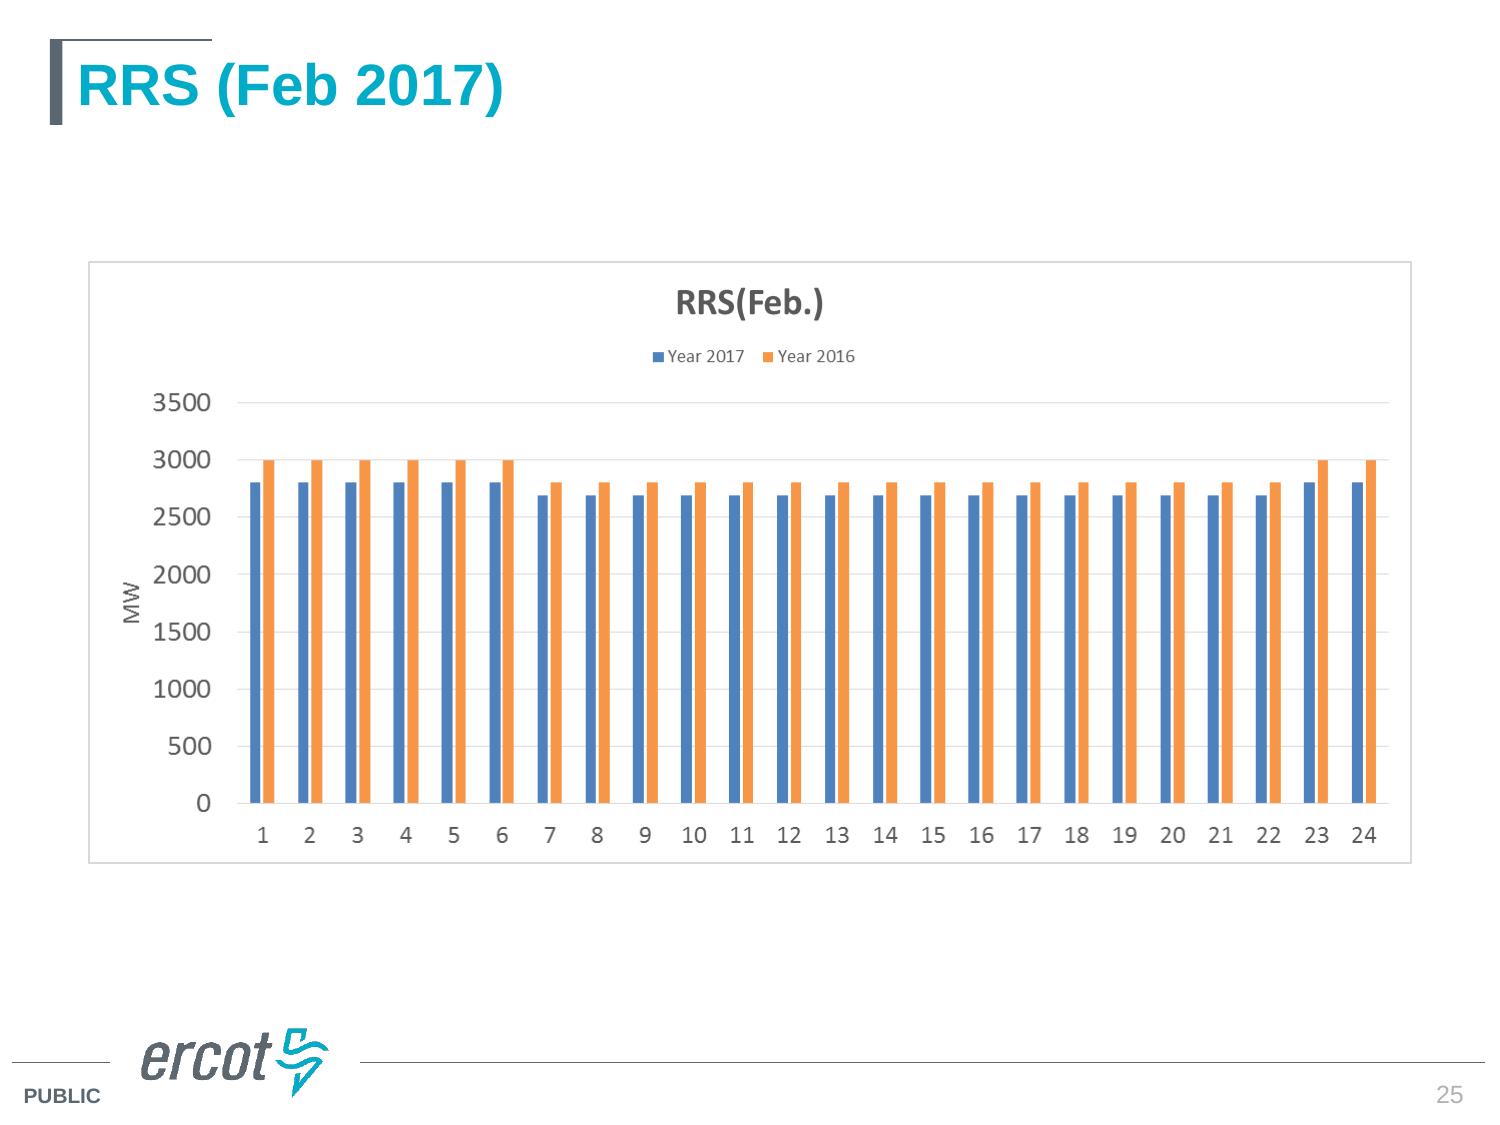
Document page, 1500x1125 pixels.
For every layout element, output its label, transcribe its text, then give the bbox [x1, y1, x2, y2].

picture [137, 1024, 332, 1100]
picture [88, 261, 1412, 864]
title RRS (Feb 2017) [62, 39, 1450, 228]
slide_number 25 [1412, 1076, 1488, 1112]
